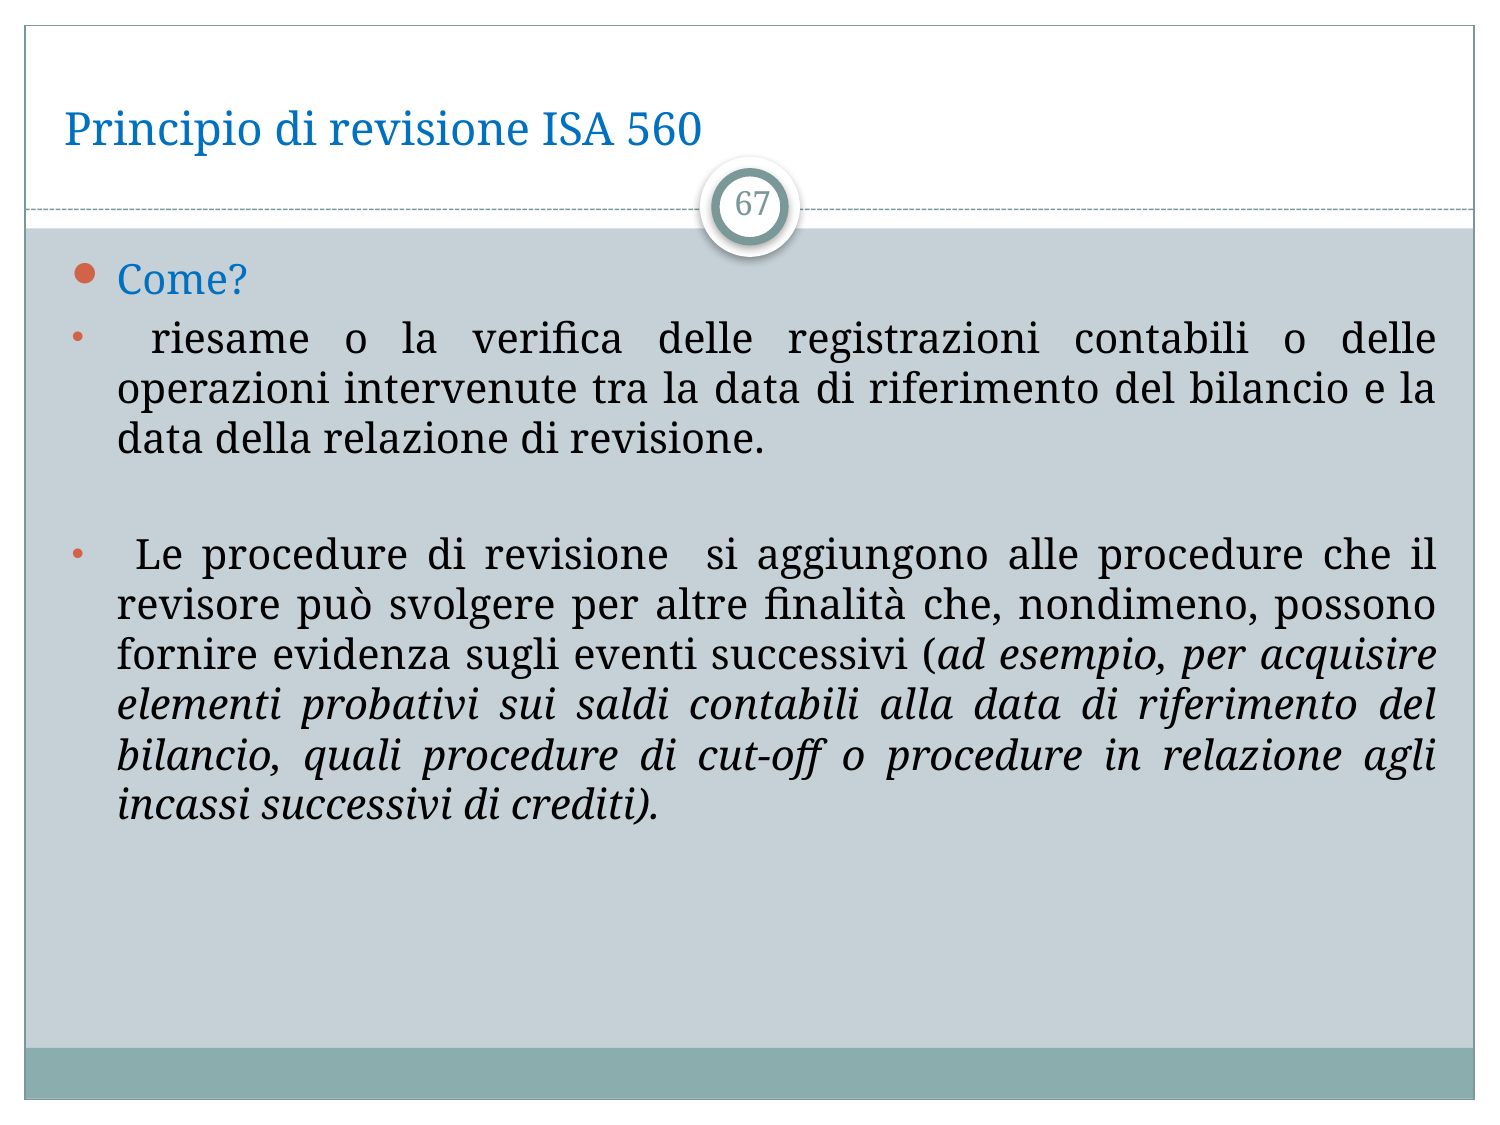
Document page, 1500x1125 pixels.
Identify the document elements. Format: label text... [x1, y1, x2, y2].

title Principio di revisione ISA 560 [49, 37, 1450, 162]
list Come? riesame o la verifica delle registrazioni contabili o delle operazioni intervenute tra la data di riferimento del bilancio e la data della relazione di revisione. Le procedure di revisione si aggiungono alle procedure che il revisore può svolgere per altre finalità che, nondimeno, possono fornire evidenza sugli eventi successivi (ad esempio, per acquisire elementi probativi sui saldi contabili alla data di riferimento del bilancio, quali procedure di cut-off o procedure in relazione agli incassi successivi di crediti). [56, 245, 1452, 996]
slide_number 67 [715, 168, 791, 241]
